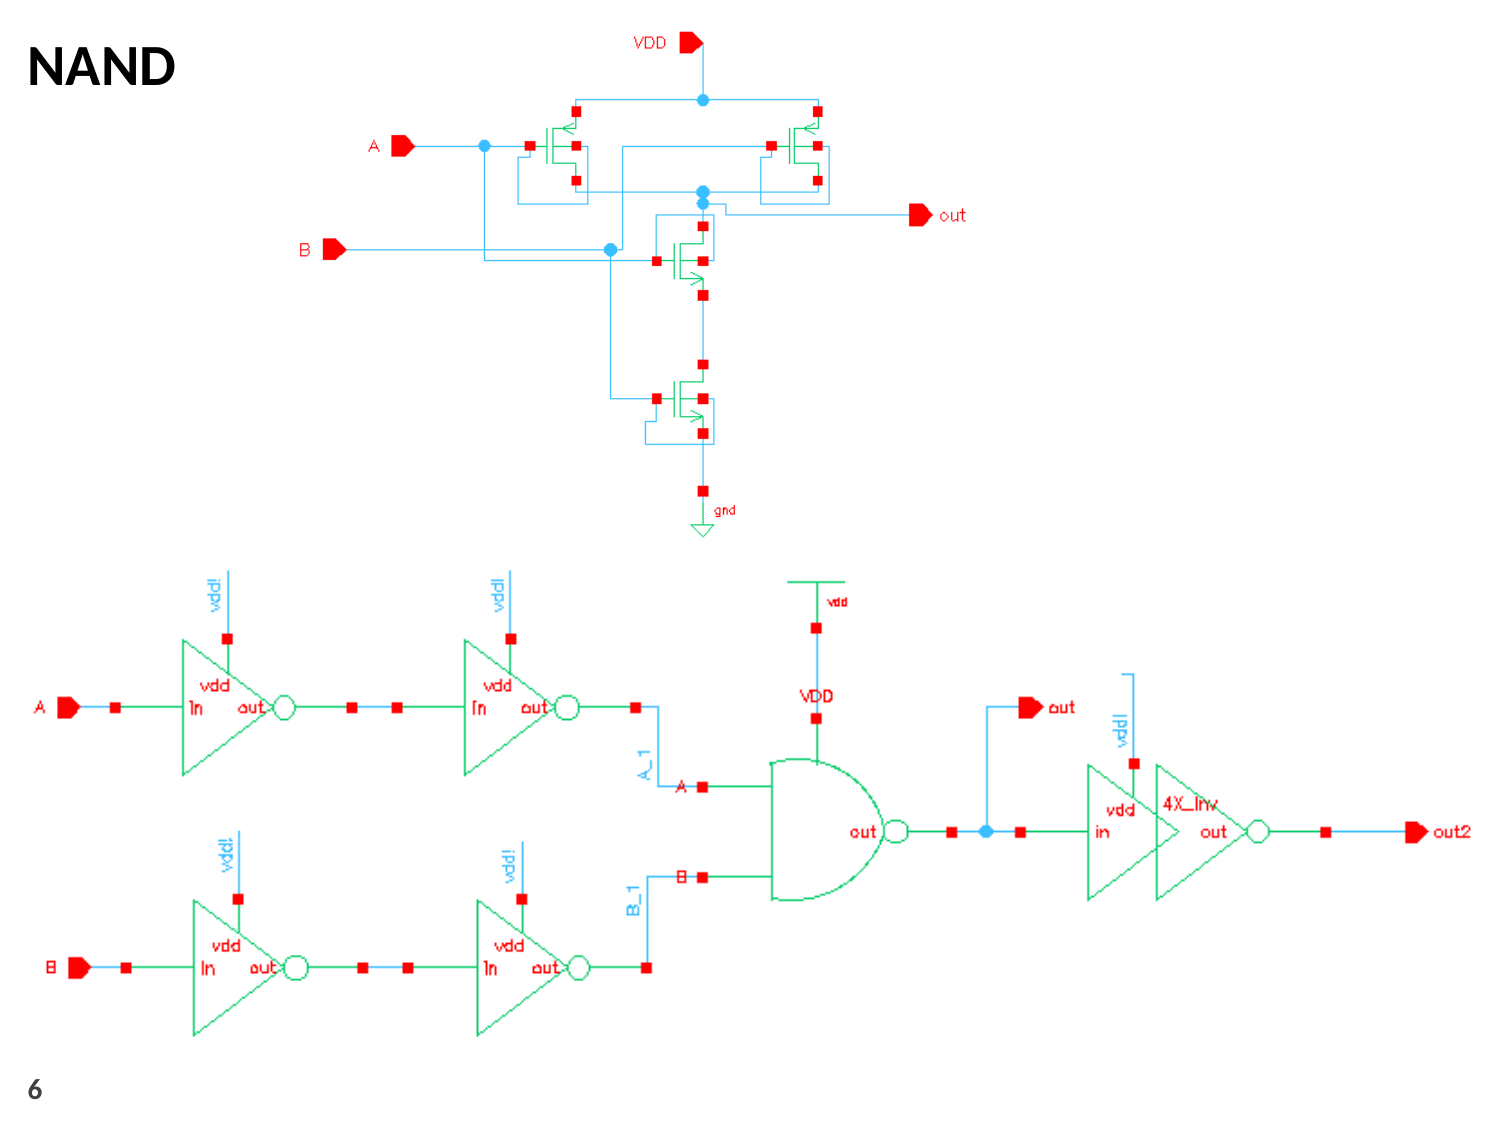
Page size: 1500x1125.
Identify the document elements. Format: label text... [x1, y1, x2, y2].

title NAND [12, 19, 1493, 105]
picture [12, 24, 1494, 1069]
slide_number 6 [12, 1075, 363, 1113]
